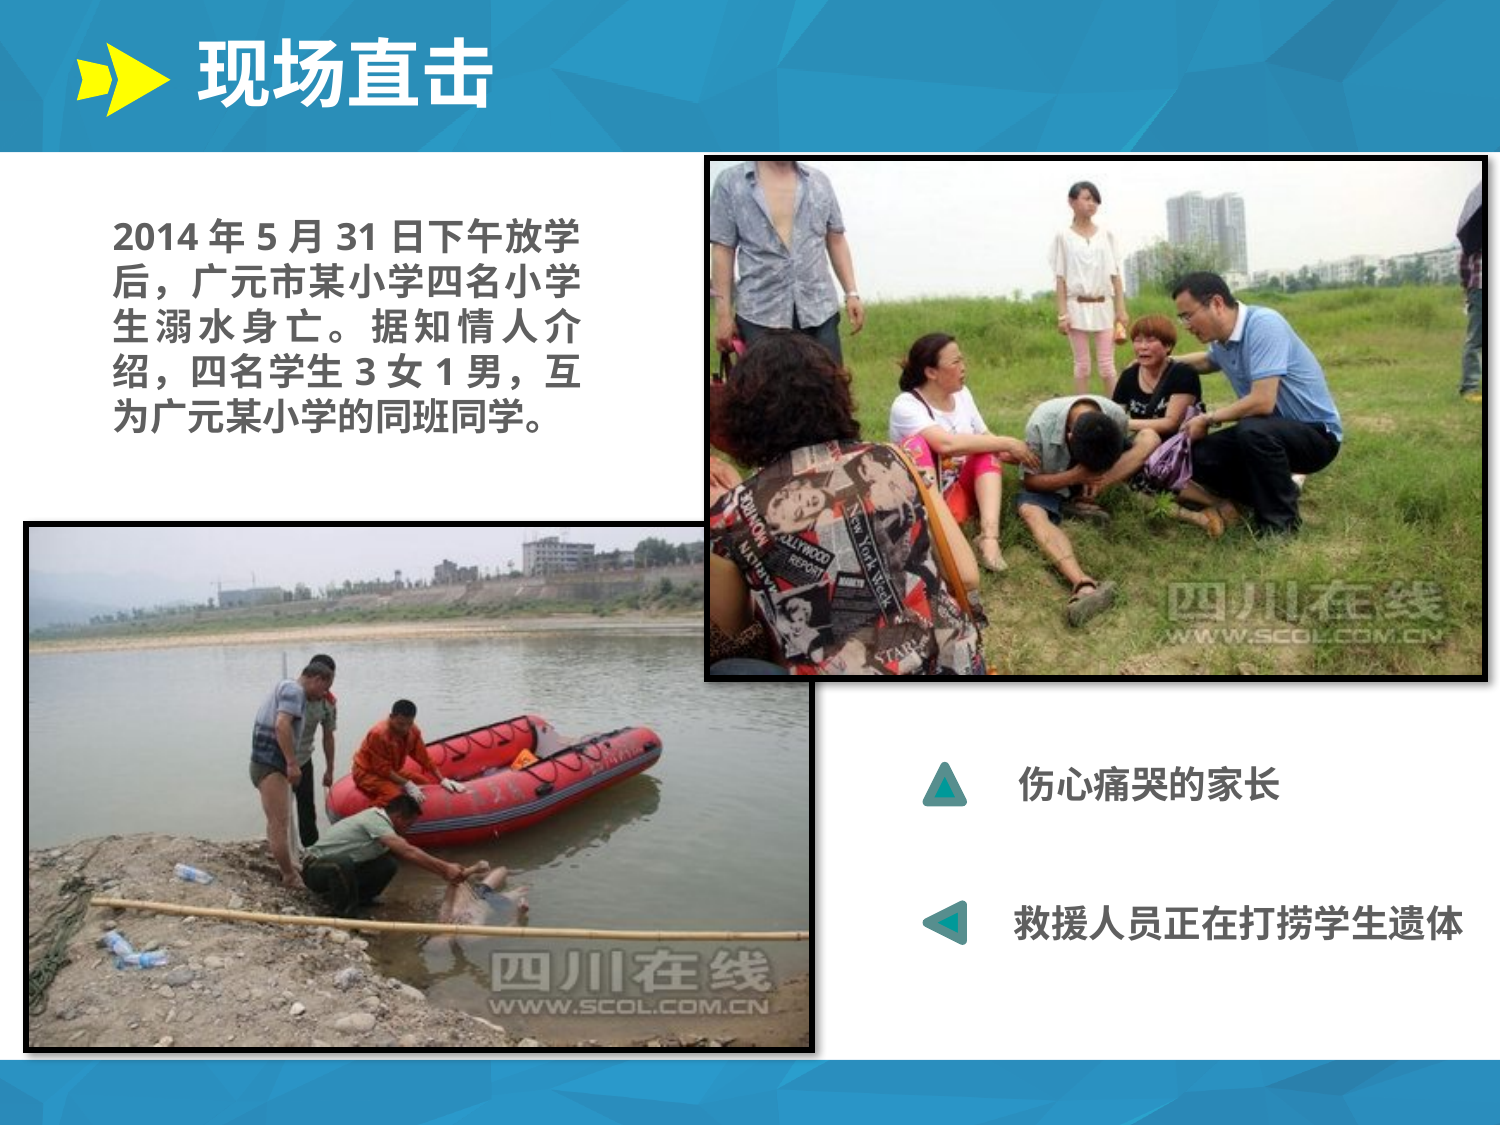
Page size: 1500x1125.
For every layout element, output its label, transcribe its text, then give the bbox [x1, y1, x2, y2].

text_box 现场直击 [182, 18, 512, 124]
text_box [922, 900, 967, 945]
text_box [922, 761, 968, 807]
text_box 伤心痛哭的家长 [1003, 753, 1500, 814]
picture [28, 160, 1483, 1048]
text_box 2014年5月31日下午放学后，广元市某小学四名小学生溺水身亡。据知情人介绍，四名学生3女1男，互为广元某小学的同班同学。 [97, 205, 597, 446]
text_box 救援人员正在打捞学生遗体 [998, 892, 1496, 953]
